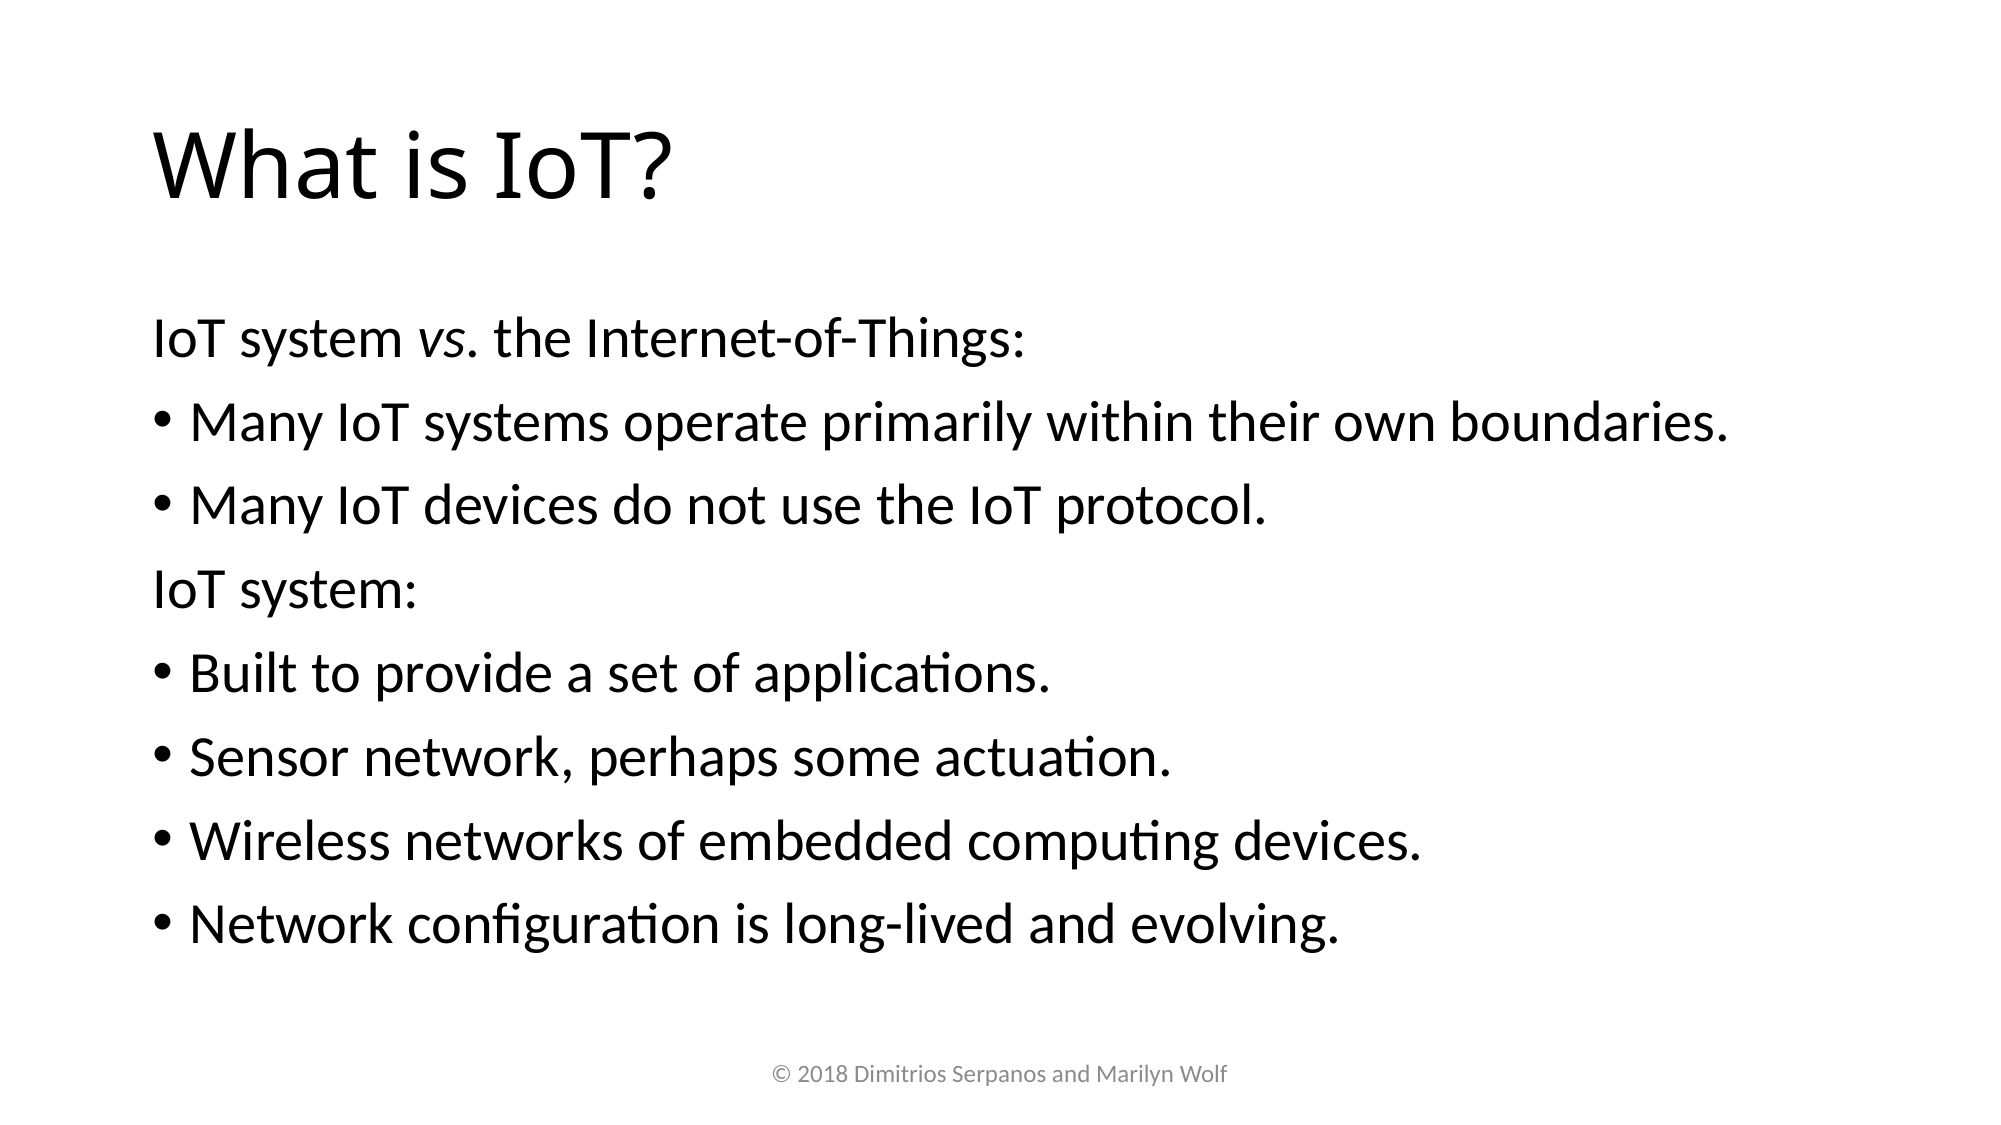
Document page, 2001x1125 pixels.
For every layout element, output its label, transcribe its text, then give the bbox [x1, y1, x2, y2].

list IoT system vs. the Internet-of-Things: Many IoT systems operate primarily within their own boundaries. Many IoT devices do not use the IoT protocol. IoT system: Built to provide a set of applications. Sensor network, perhaps some actuation. Wireless networks of embedded computing devices. Network configuration is long-lived and evolving. [137, 299, 1863, 1014]
footer © 2018 Dimitrios Serpanos and Marilyn Wolf [662, 1042, 1338, 1103]
title What is IoT? [137, 59, 1863, 278]
